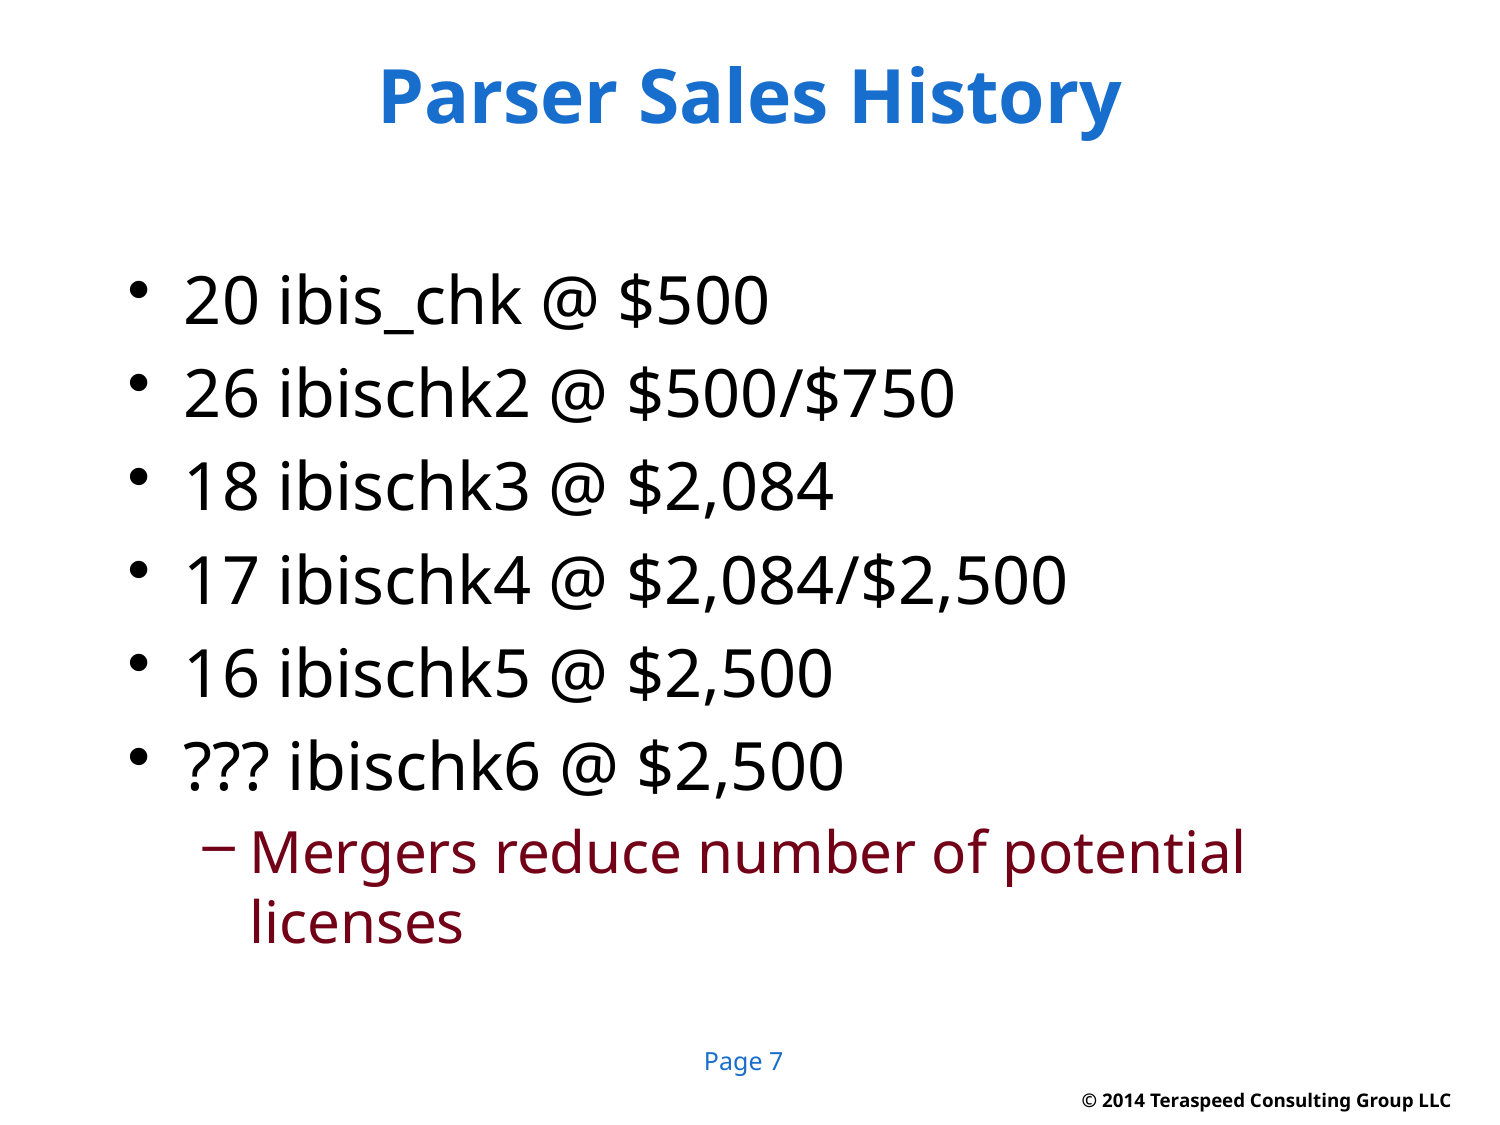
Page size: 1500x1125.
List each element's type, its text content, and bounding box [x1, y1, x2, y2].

title Parser Sales History [112, 0, 1388, 188]
list 20 ibis_chk @ $500 26 ibischk2 @ $500/$750 18 ibischk3 @ $2,084 17 ibischk4 @ $2,084/$2,500 16 ibischk5 @ $2,500 ??? ibischk6 @ $2,500 Mergers reduce number of potential licenses [112, 249, 1388, 1001]
